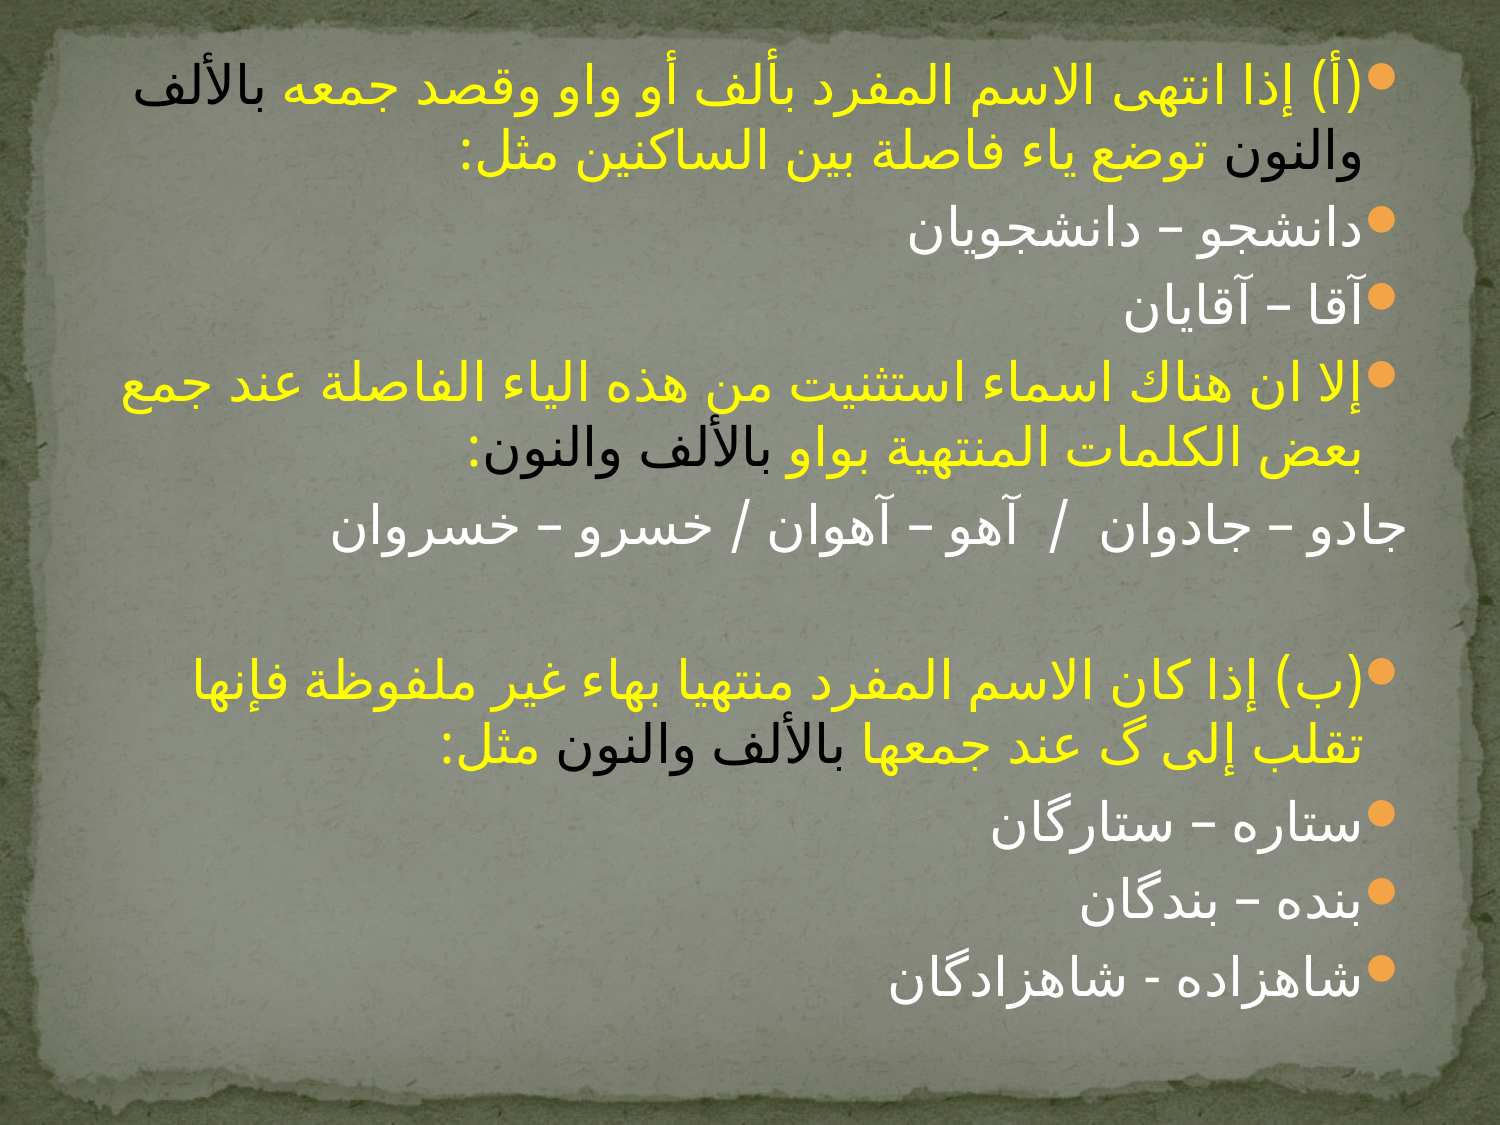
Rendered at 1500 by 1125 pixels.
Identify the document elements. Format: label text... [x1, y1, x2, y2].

list (أ) إذا انتهى الاسم المفرد بألف أو واو وقصد جمعه بالألف والنون توضع ياء فاصلة بين الساكنين مثل: دانشجو – دانشجویان آقا – آقایان إلا ان هناك اسماء استثنيت من هذه الياء الفاصلة عند جمع بعض الكلمات المنتهية بواو بالألف والنون: جادو – جادوان / آهو – آهوان / خسرو – خسروان (ب) إذا كان الاسم المفرد منتهيا بهاء غير ملفوظة فإنها تقلب إلى گ عند جمعها بالألف والنون مثل: ستاره – ستارگان بنده – بندگان شاهزاده - شاهزادگان [75, 42, 1425, 1125]
